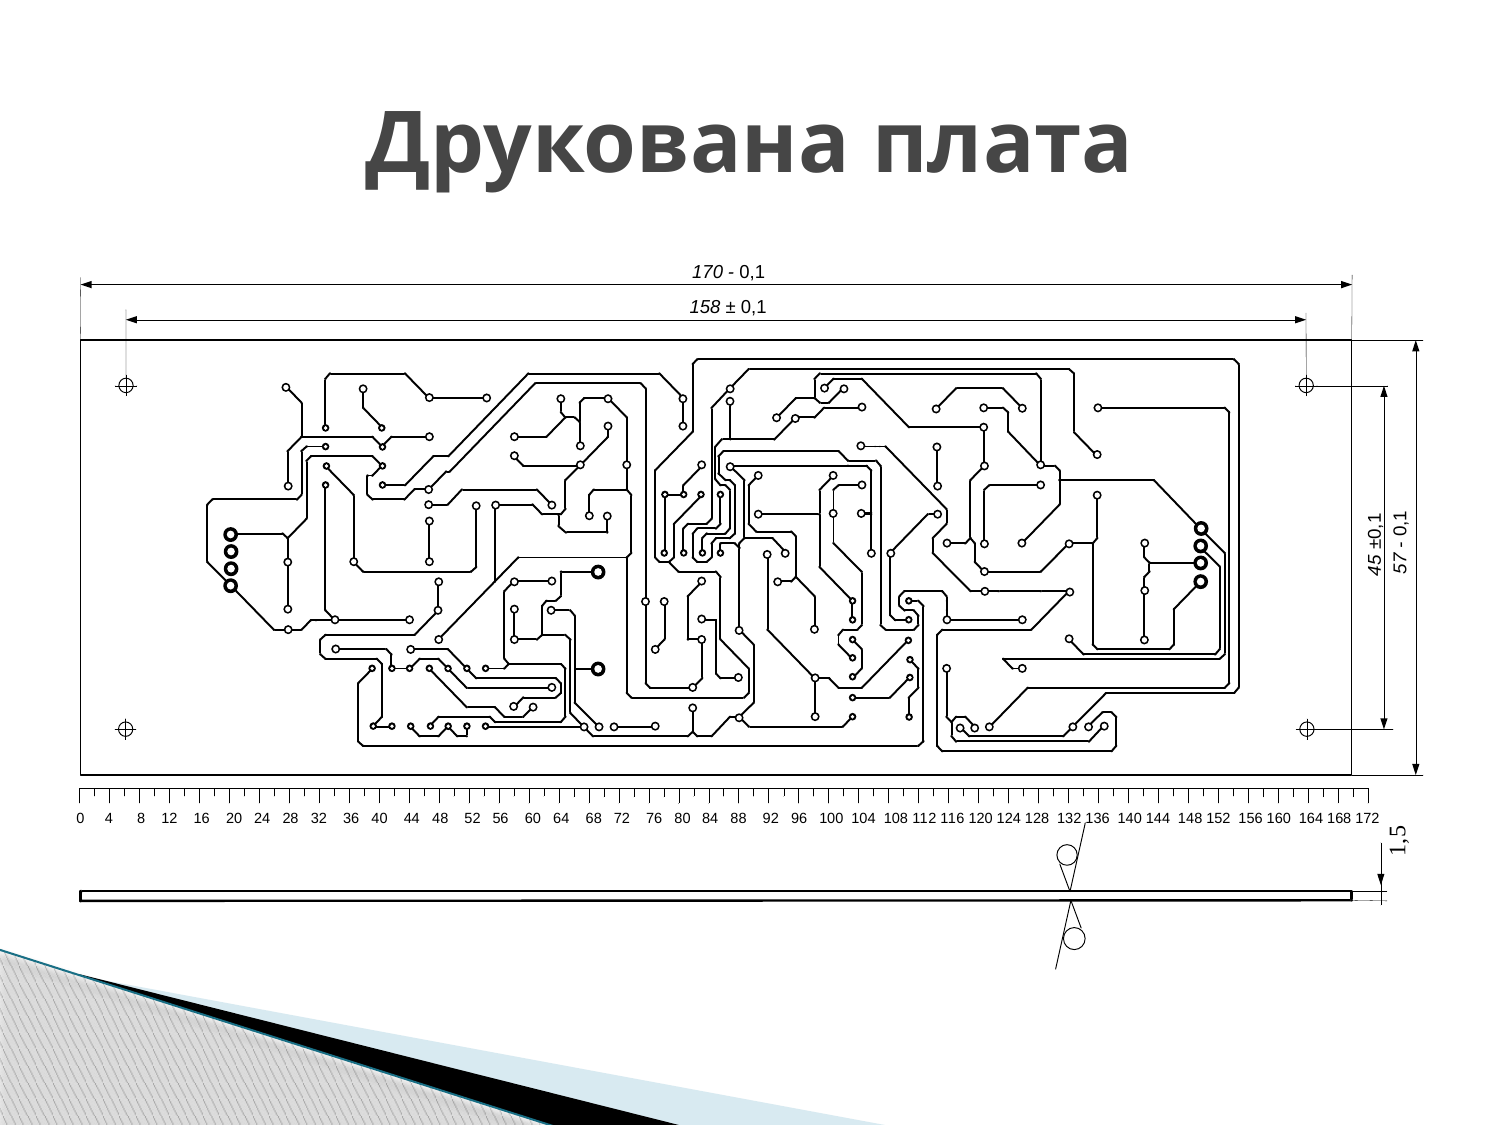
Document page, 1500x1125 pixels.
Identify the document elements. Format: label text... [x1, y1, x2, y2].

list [74, 256, 1426, 972]
title Друкована плата [75, 45, 1425, 233]
